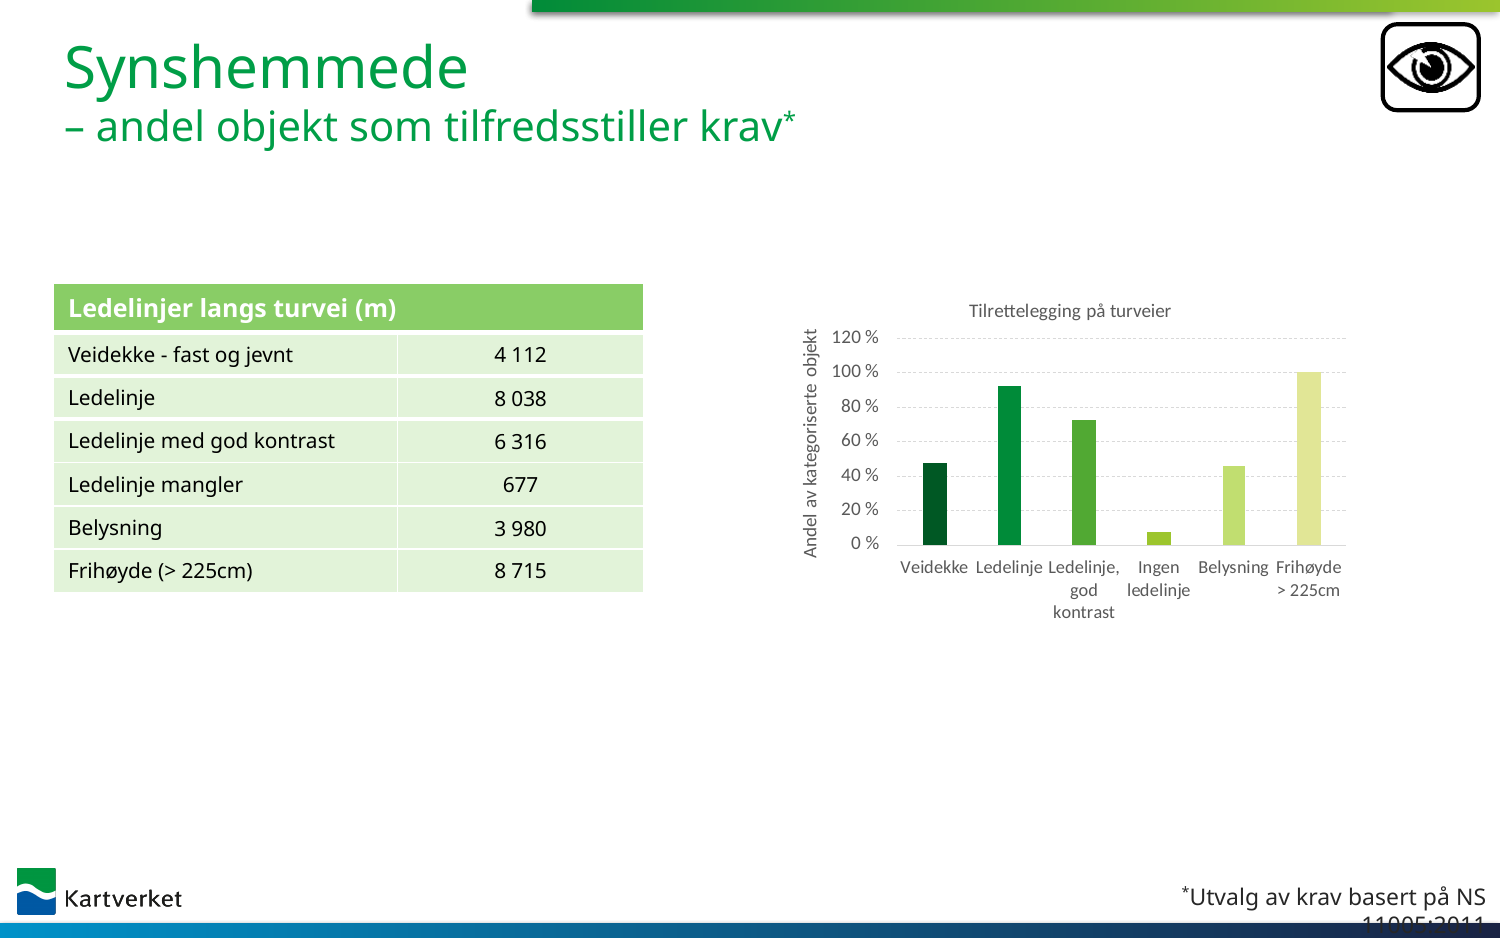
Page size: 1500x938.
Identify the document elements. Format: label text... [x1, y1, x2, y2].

text_box Synshemmede – andel objekt som tilfredsstiller krav* [49, 24, 1431, 158]
table_header Ledelinjer langs turvei (m) [54, 284, 643, 330]
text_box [1382, 24, 1480, 111]
table_cell 4 112 [398, 335, 643, 374]
text_box *Utvalg av krav basert på NS 11005:2011 [1068, 873, 1500, 938]
table_cell Frihøyde (> 225cm) [54, 550, 397, 592]
table_cell 677 [398, 463, 643, 505]
table_cell 6 316 [398, 421, 643, 462]
table_cell Ledelinje mangler [54, 463, 397, 505]
table_cell Belysning [54, 507, 397, 548]
table_cell Ledelinje [54, 378, 397, 417]
table_cell Veidekke - fast og jevnt [54, 335, 397, 374]
table_cell 8 038 [398, 378, 643, 417]
table_cell Ledelinje med god kontrast [54, 421, 397, 462]
table_cell 8 715 [398, 550, 643, 592]
table_cell 3 980 [398, 507, 643, 548]
picture [791, 291, 1349, 630]
